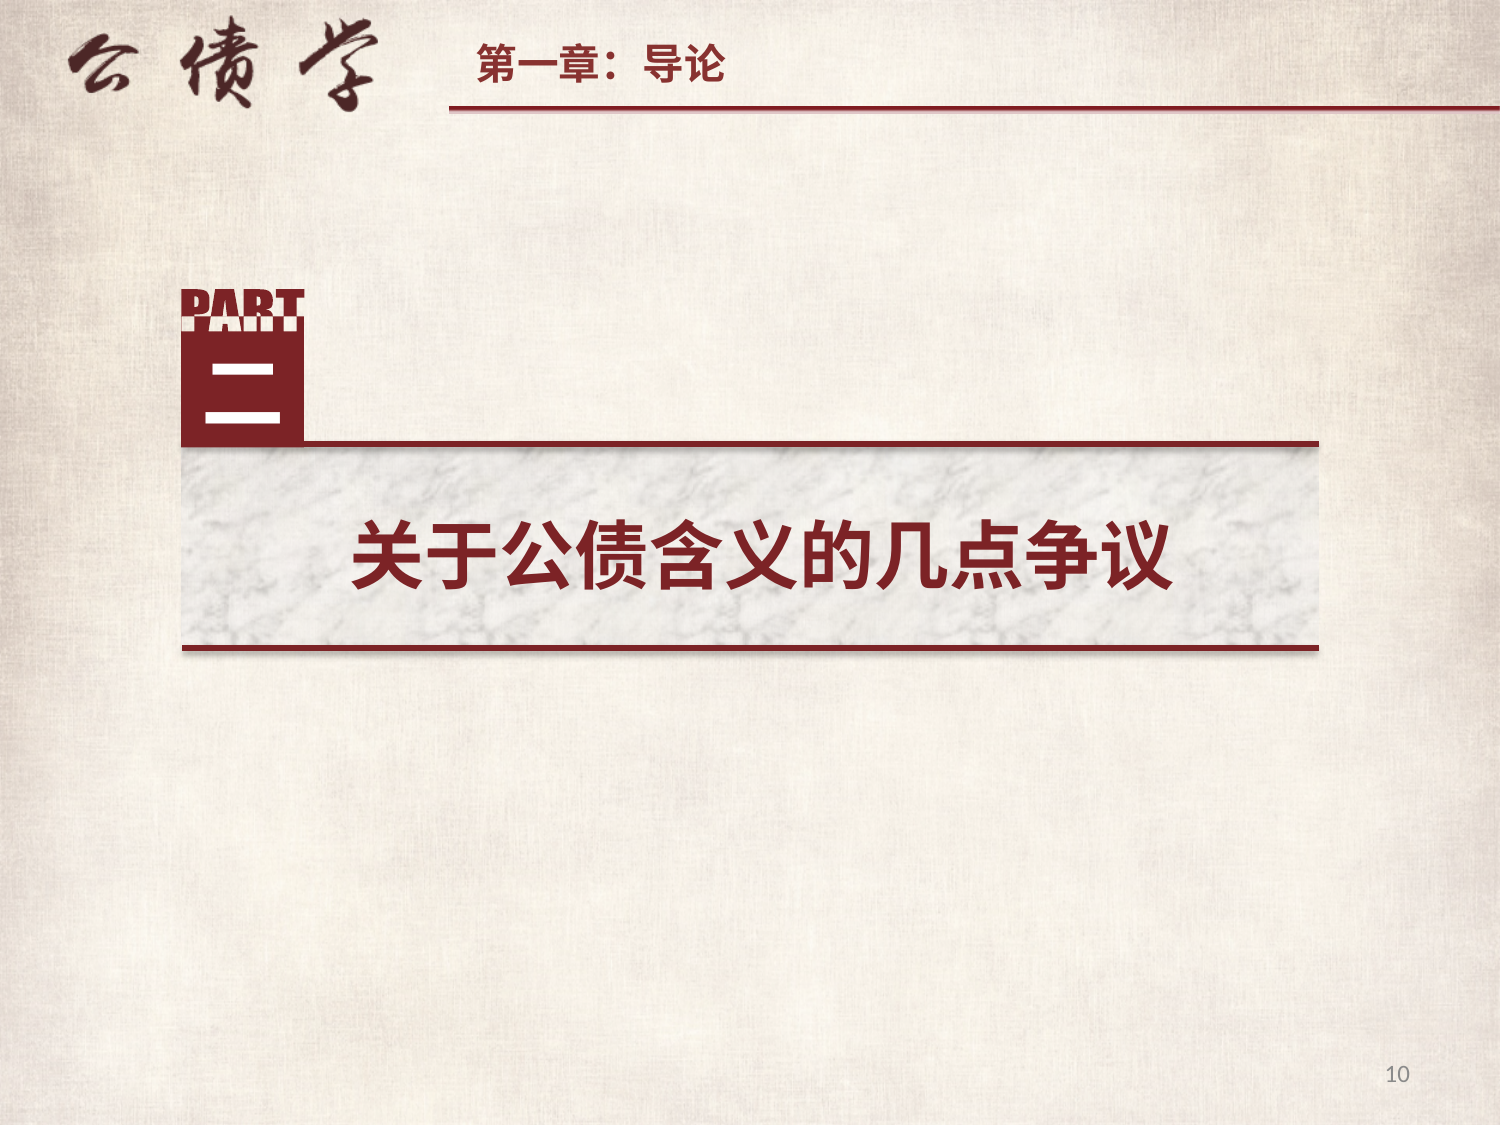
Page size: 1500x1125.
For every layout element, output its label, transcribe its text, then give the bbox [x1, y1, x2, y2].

picture [449, 106, 1500, 114]
slide_number 10 [1074, 1042, 1425, 1103]
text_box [180, 288, 1343, 649]
picture [53, 0, 396, 149]
